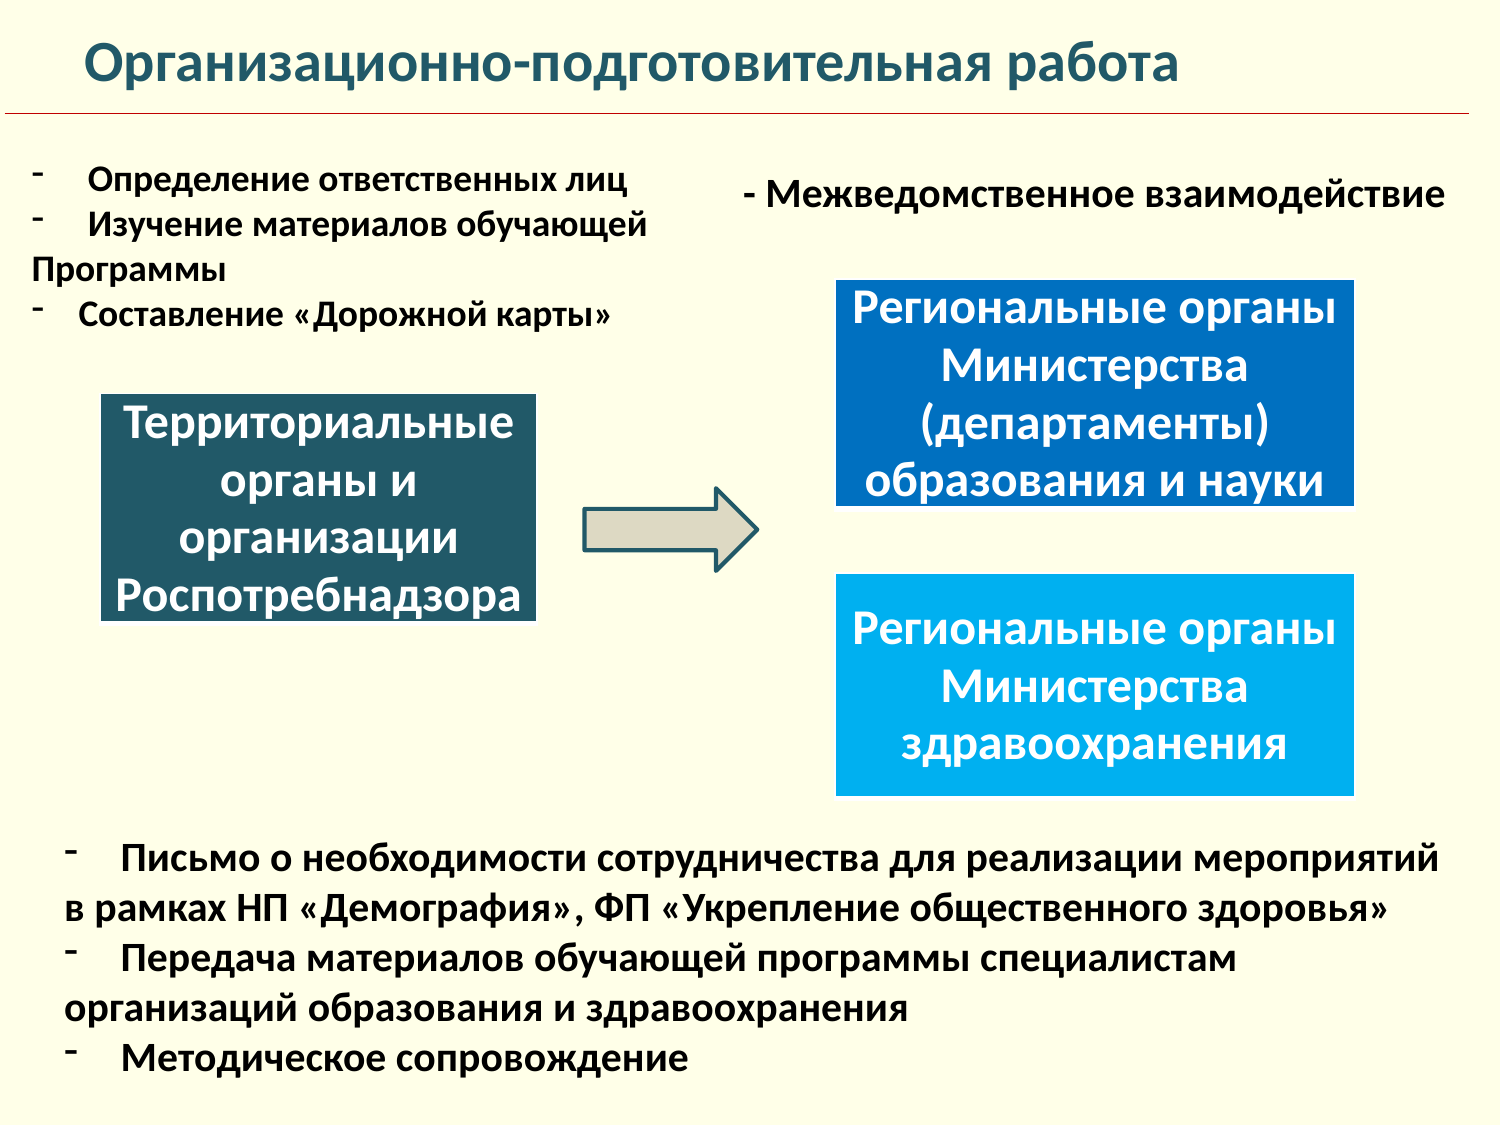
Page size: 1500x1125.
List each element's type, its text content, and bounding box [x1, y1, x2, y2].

table_header Региональные органы Министерства (департаменты) образования и науки [836, 280, 1354, 506]
table_header Региональные органы Министерства здравоохранения [836, 574, 1354, 796]
text_box Определение ответственных лиц Изучение материалов обучающей Программы Составление «Дорожной карты» [16, 146, 672, 342]
text_box [582, 486, 760, 573]
table_header Территориальные органы и организации Роспотребнадзора [101, 394, 536, 621]
title Организационно-подготовительная работа [0, 0, 1265, 116]
text_box Письмо о необходимости сотрудничества для реализации мероприятий в рамках НП «Демография», ФП «Укрепление общественного здоровья» Передача материалов обучающей программы специалистам организаций образования и здравоохранения Методическое сопровождение [49, 822, 1465, 1088]
text_box - Межведомственное взаимодействие [728, 158, 1462, 224]
